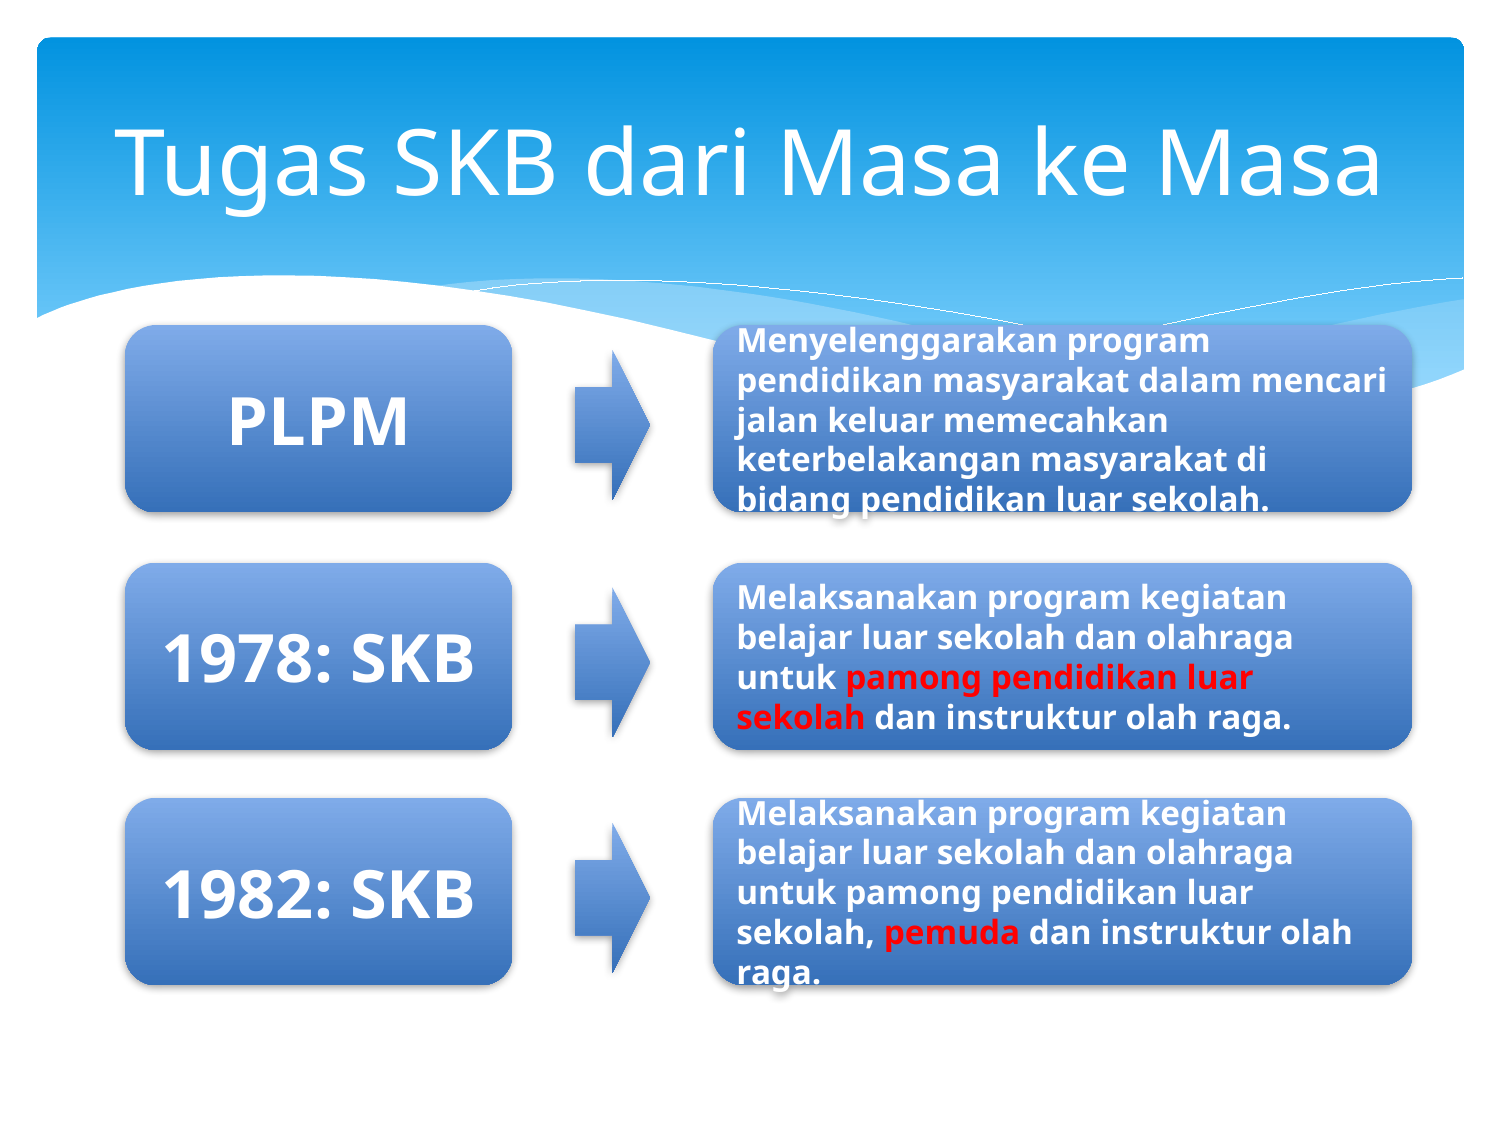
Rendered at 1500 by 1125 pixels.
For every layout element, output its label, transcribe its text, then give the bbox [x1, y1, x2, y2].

text_box PLPM [124, 324, 513, 513]
text_box 1982: SKB [124, 797, 513, 986]
text_box 1978: SKB [124, 562, 513, 751]
text_box Melaksanakan program kegiatan belajar luar sekolah dan olahraga untuk pamong pendidikan luar sekolah, pemuda dan instruktur olah raga. [712, 797, 1413, 986]
title Tugas SKB dari Masa ke Masa [75, 55, 1425, 261]
text_box Melaksanakan program kegiatan belajar luar sekolah dan olahraga untuk pamong pendidikan luar sekolah dan instruktur olah raga. [712, 562, 1413, 751]
text_box [574, 349, 650, 500]
text_box [574, 587, 650, 738]
text_box [574, 822, 650, 973]
text_box Menyelenggarakan program pendidikan masyarakat dalam mencari jalan keluar memecahkan keterbelakangan masyarakat di bidang pendidikan luar sekolah. [712, 324, 1413, 513]
